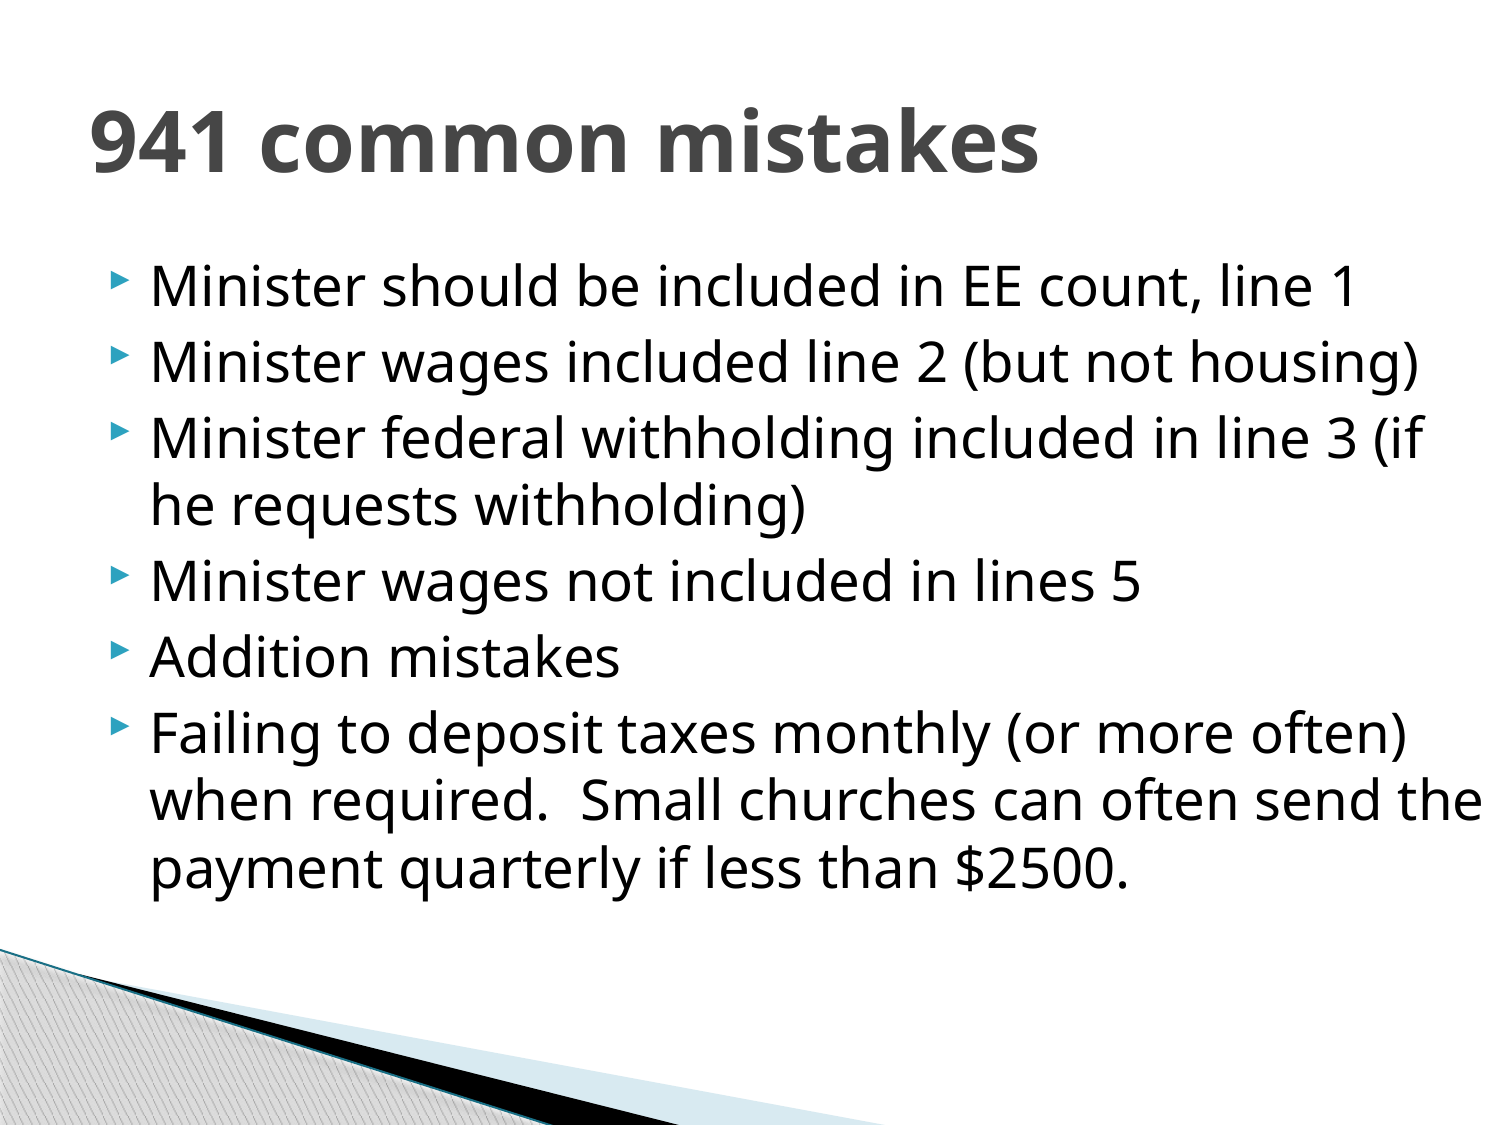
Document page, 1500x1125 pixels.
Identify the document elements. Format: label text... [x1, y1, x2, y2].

title 941 common mistakes [75, 45, 1425, 233]
list Minister should be included in EE count, line 1 Minister wages included line 2 (but not housing) Minister federal withholding included in line 3 (if he requests withholding) Minister wages not included in lines 5 Addition mistakes Failing to deposit taxes monthly (or more often) when required. Small churches can often send the payment quarterly if less than $2500. [75, 243, 1500, 986]
